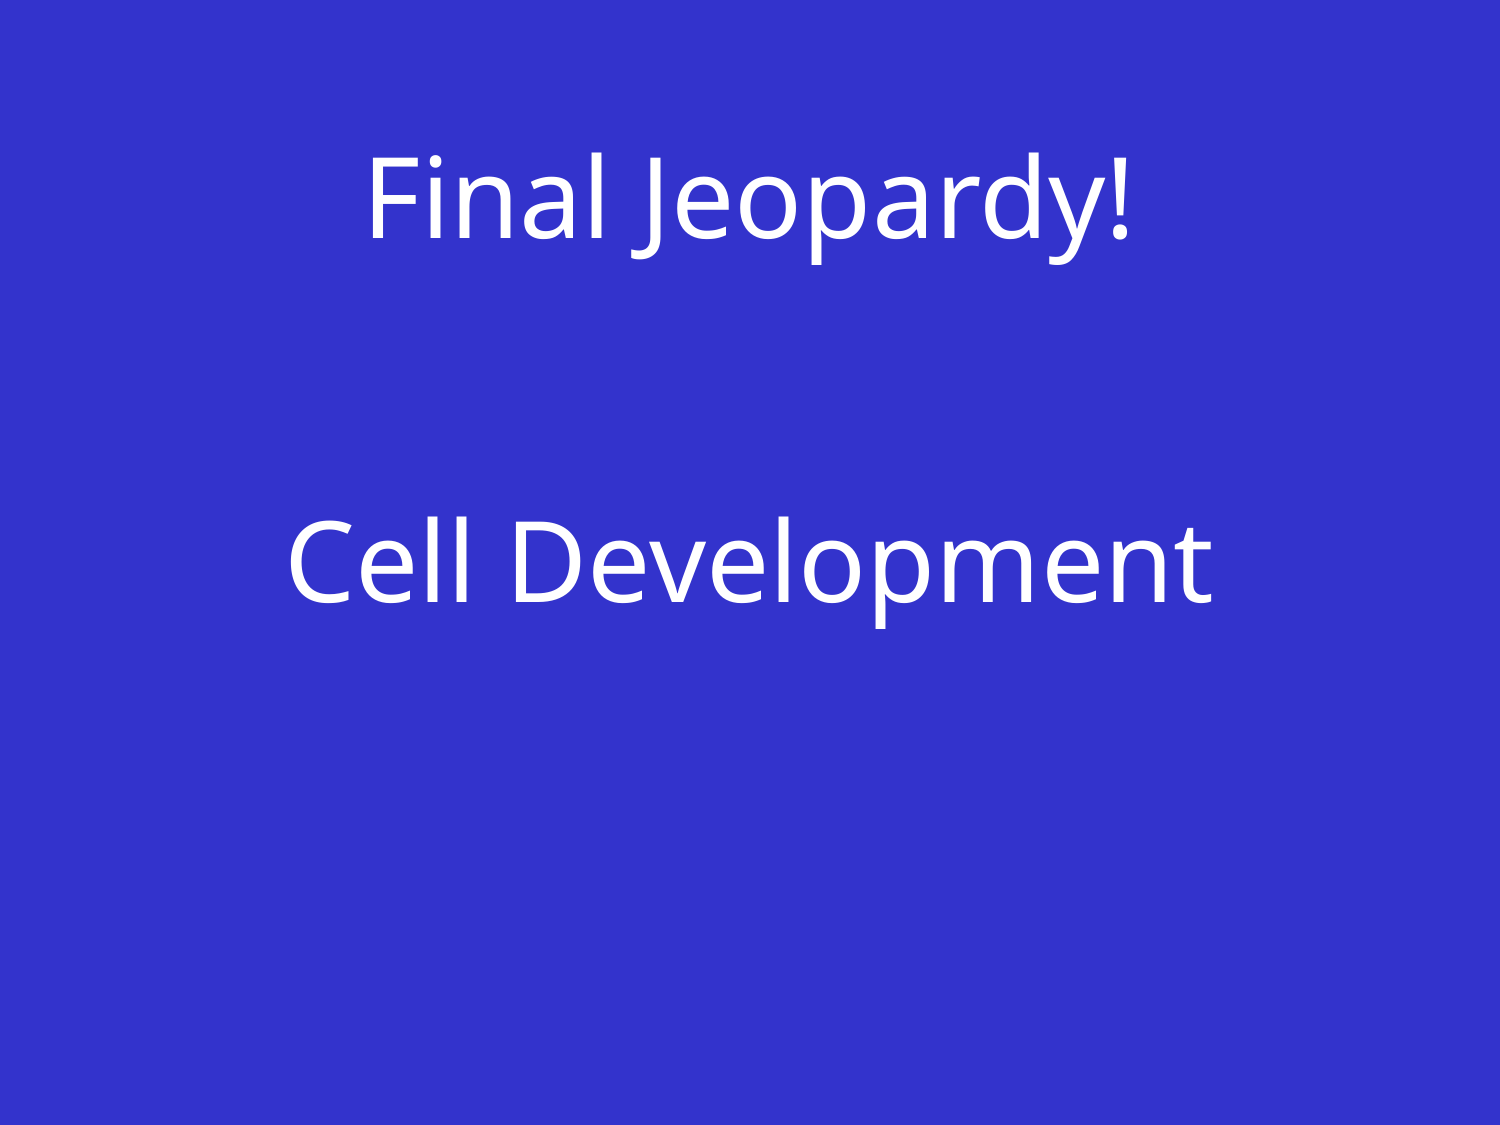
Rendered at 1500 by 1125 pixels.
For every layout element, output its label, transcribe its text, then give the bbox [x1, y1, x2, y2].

title Final Jeopardy! [112, 99, 1388, 288]
list Cell Development [112, 324, 1388, 1001]
